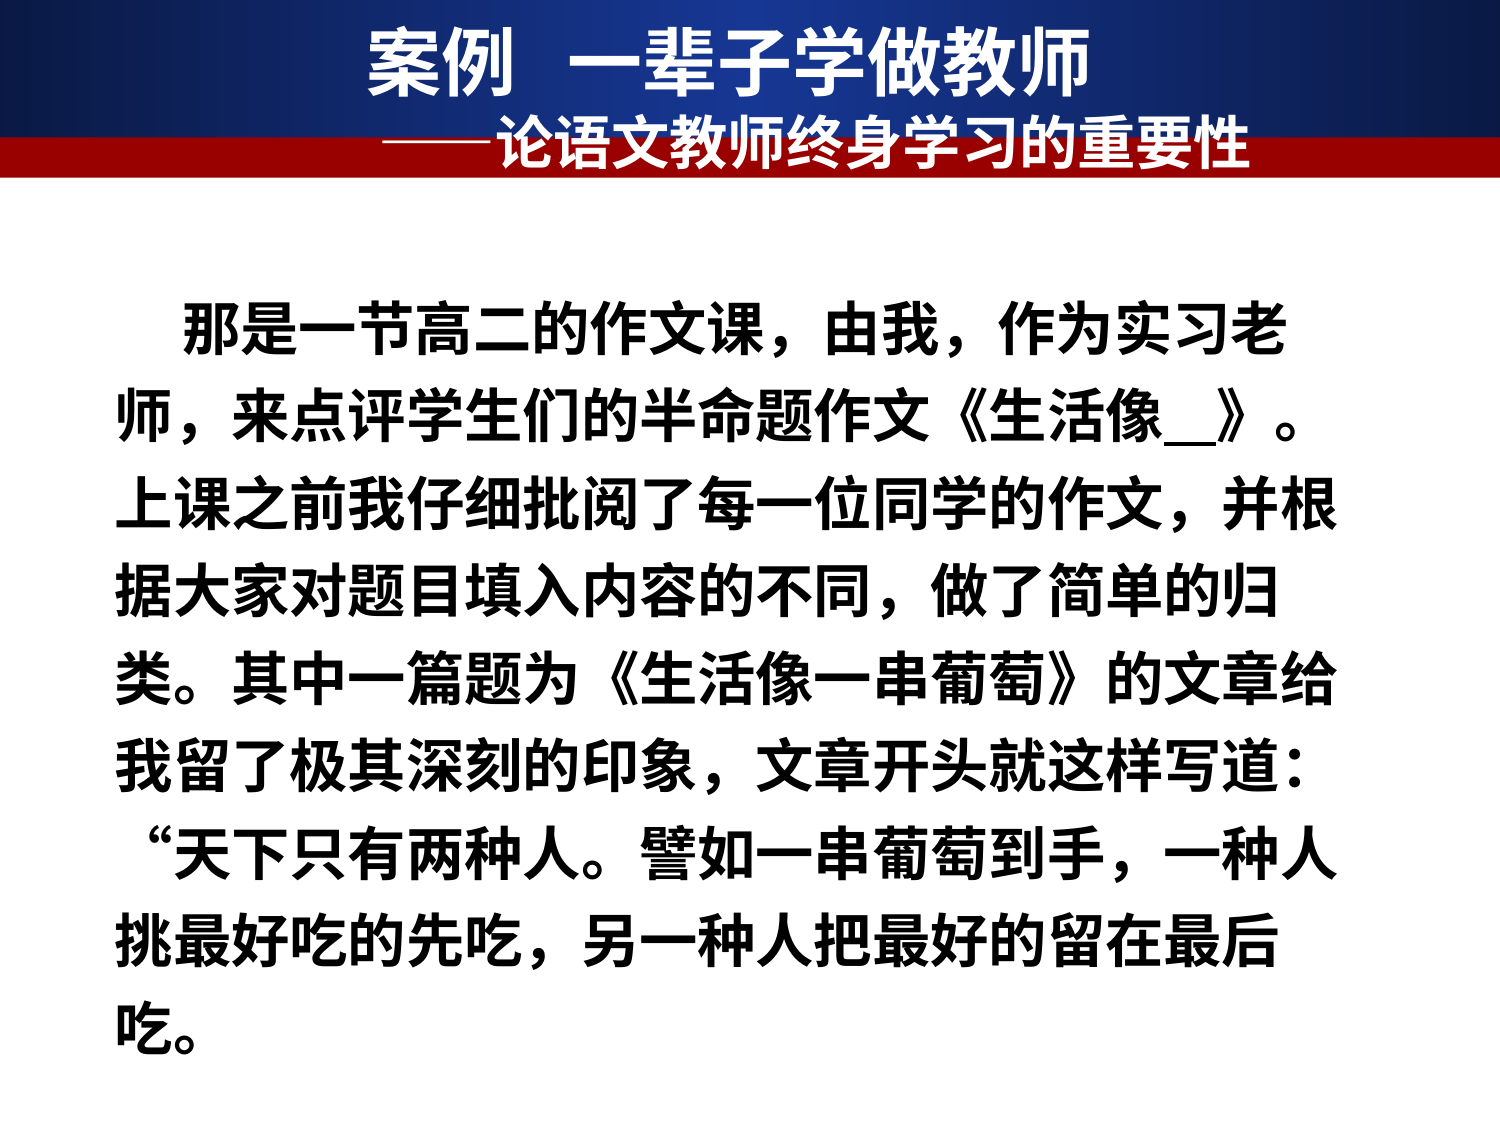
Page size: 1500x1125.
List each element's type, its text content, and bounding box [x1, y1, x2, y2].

text_box 那是一节高二的作文课，由我，作为实习老师，来点评学生们的半命题作文《生活像 》。上课之前我仔细批阅了每一位同学的作文，并根据大家对题目填入内容的不同，做了简单的归类。其中一篇题为《生活像一串葡萄》的文章给我留了极其深刻的印象，文章开头就这样写道：“天下只有两种人。譬如一串葡萄到手，一种人挑最好吃的先吃，另一种人把最好的留在最后吃。 [100, 267, 1400, 1070]
title 案例 一辈子学做教师 ——论语文教师终身学习的重要性 [0, 0, 1459, 192]
